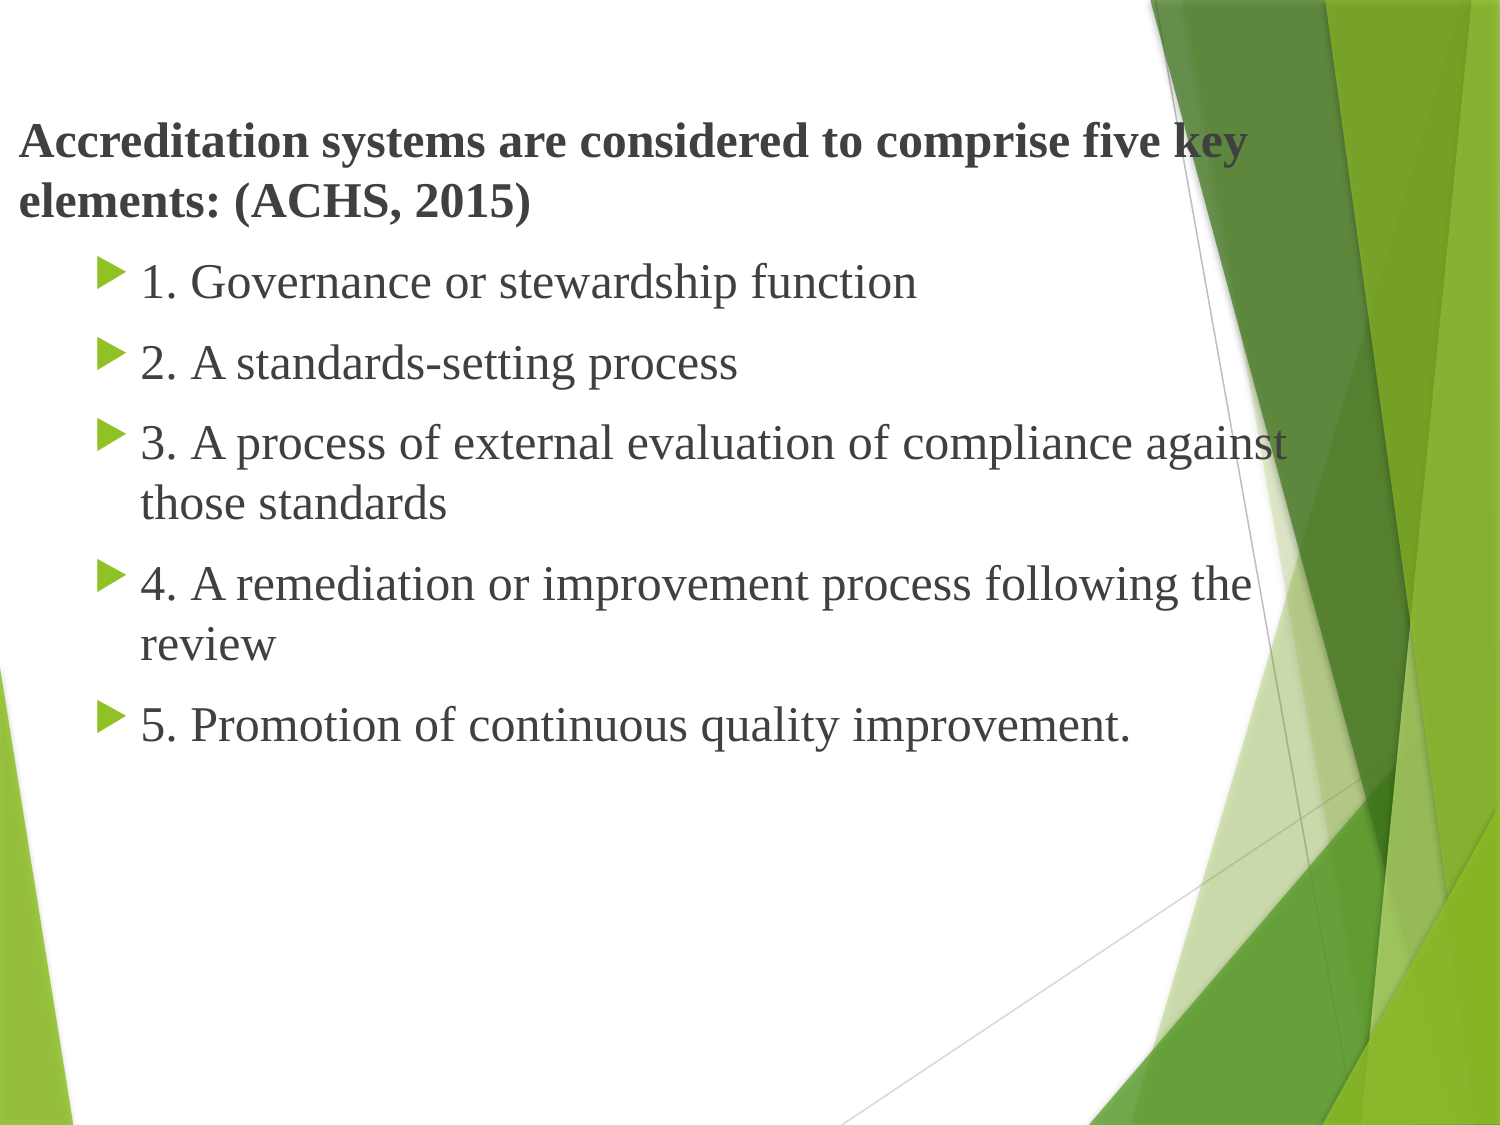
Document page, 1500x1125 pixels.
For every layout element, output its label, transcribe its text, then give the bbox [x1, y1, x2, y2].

list Accreditation systems are considered to comprise five key elements: (ACHS, 2015) 1. Governance or stewardship function 2. A standards-setting process 3. A process of external evaluation of compliance against those standards 4. A remediation or improvement process following the review 5. Promotion of continuous quality improvement. [3, 99, 1354, 1018]
